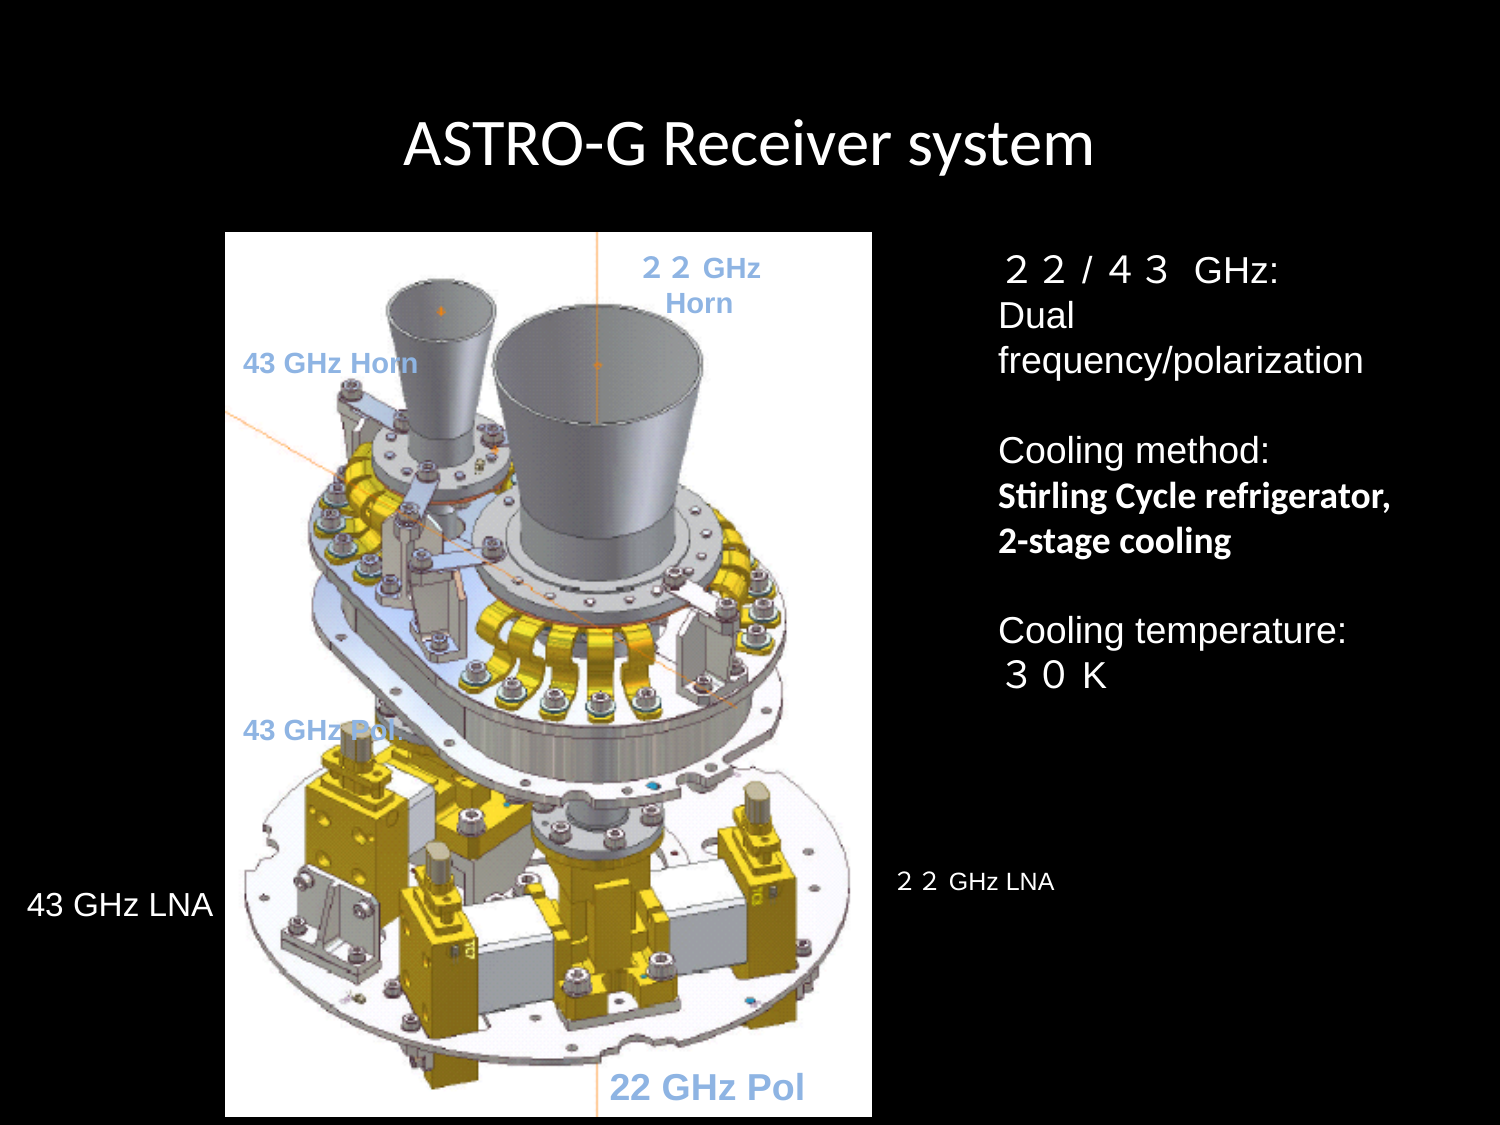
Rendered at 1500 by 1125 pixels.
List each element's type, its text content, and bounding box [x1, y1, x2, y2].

picture [224, 232, 872, 1117]
text_box ２２GHz LNA [875, 858, 1076, 903]
text_box 43 GHz LNA [11, 876, 219, 931]
text_box ２２/４３ GHz: Dual frequency/polarization Cooling method: Stirling Cycle refrigerator, 2-stage cooling Cooling temperature: ３０K [983, 239, 1425, 749]
title ASTRO-G Receiver system [75, 45, 1425, 233]
